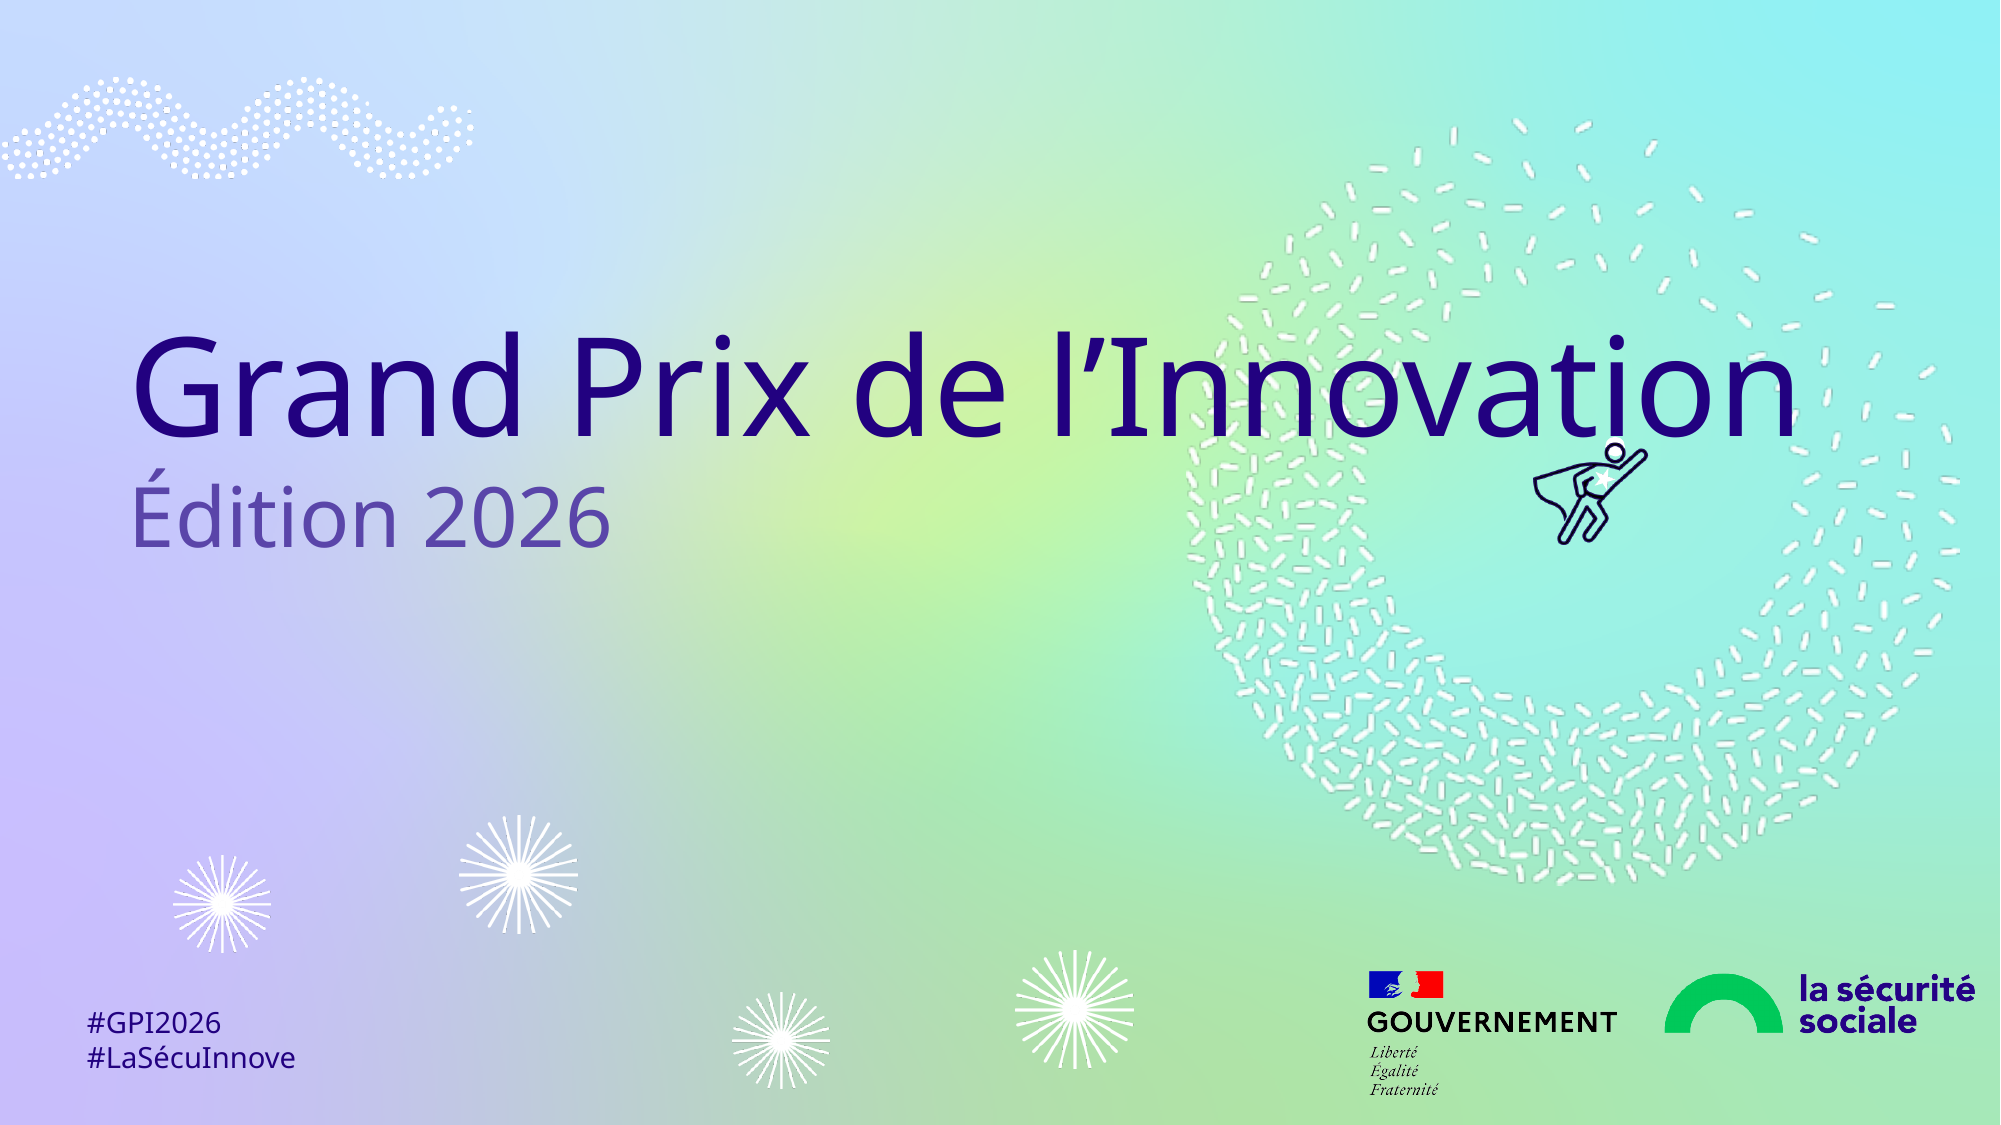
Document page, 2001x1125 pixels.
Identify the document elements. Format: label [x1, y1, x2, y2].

picture [0, 0, 2000, 1125]
text_box [1531, 434, 1650, 553]
